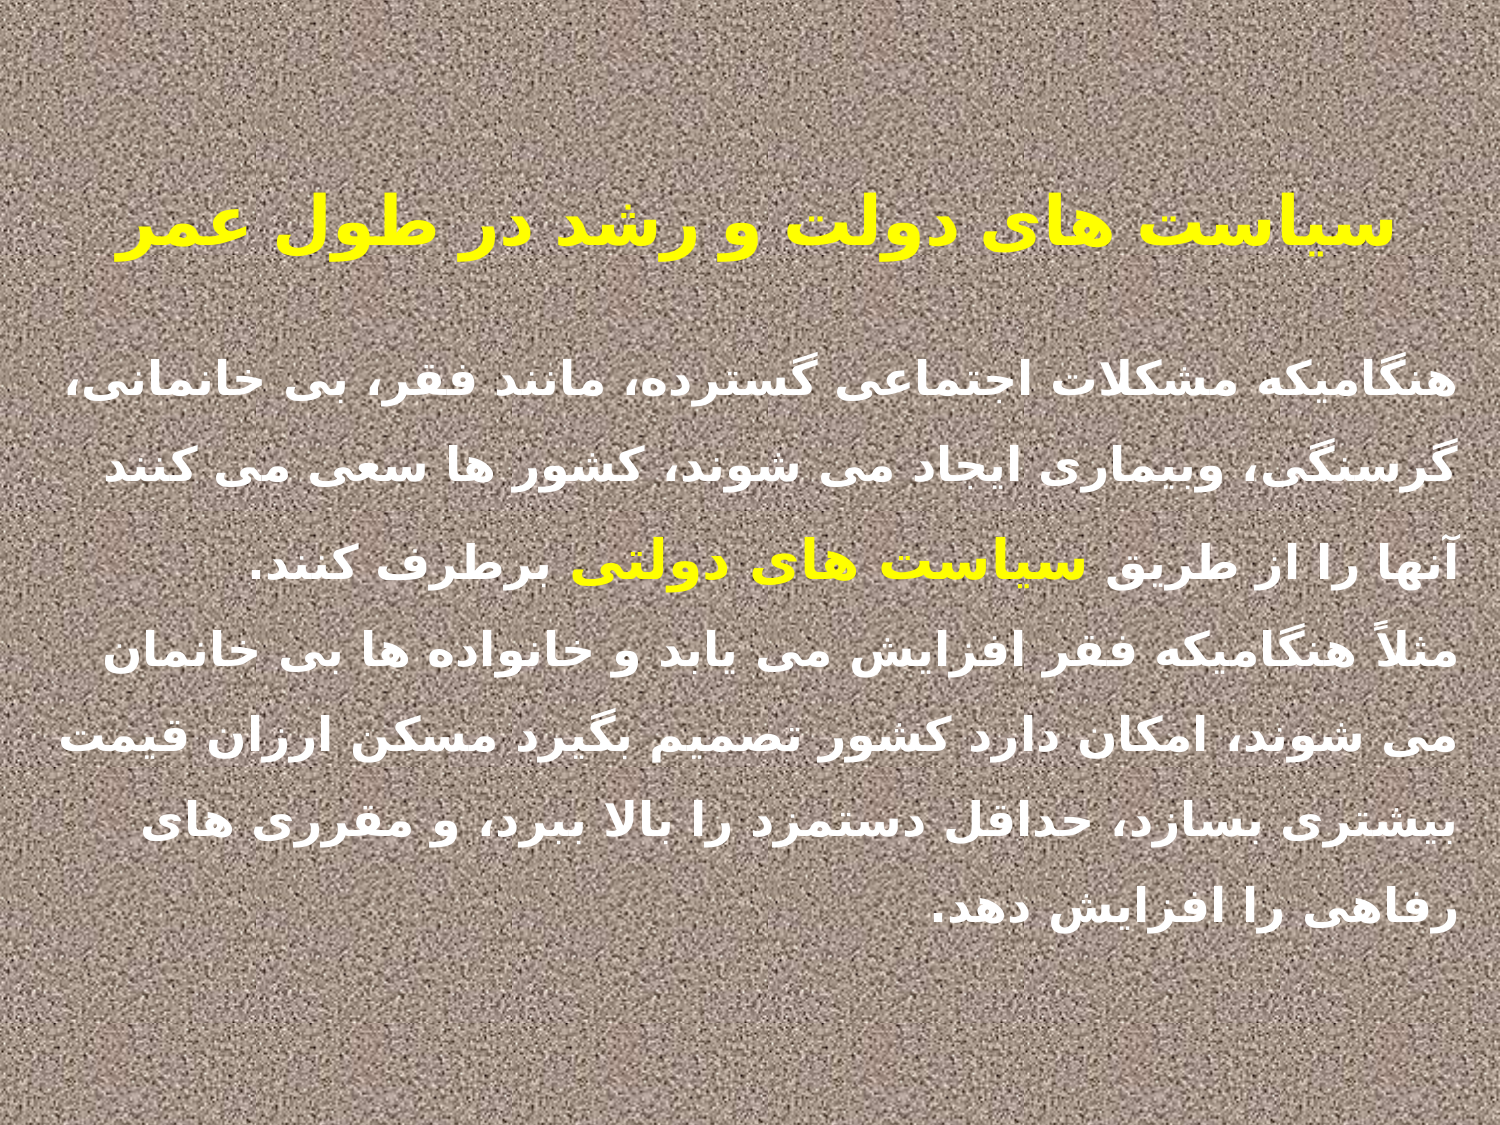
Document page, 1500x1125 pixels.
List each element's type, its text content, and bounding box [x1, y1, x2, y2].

footer www.modirkade.ir [212, 1050, 904, 1095]
picture [0, 0, 1500, 1125]
slide_number 44 [1417, 1068, 1494, 1114]
title سیاست های دولت و رشد در طول عمر [87, 149, 1438, 267]
list هنگامیکه مشکلات اجتماعی گسترده، مانند فقر، بی خانمانی، گرسنگی، وبیماری ایجاد می شوند، کشور ها سعی می کنند آنها را از طریق سیاست های دولتی برطرف کنند. مثلاً هنگامیکه فقر افزایش می یابد و خانواده ها بی خانمان می شوند، امکان دارد کشور تصمیم بگیرد مسکن ارزان قیمت بیشتری بسازد، حداقل دستمزد را بالا ببرد، و مقرری های رفاهی را افزایش دهد. [24, 312, 1475, 1000]
